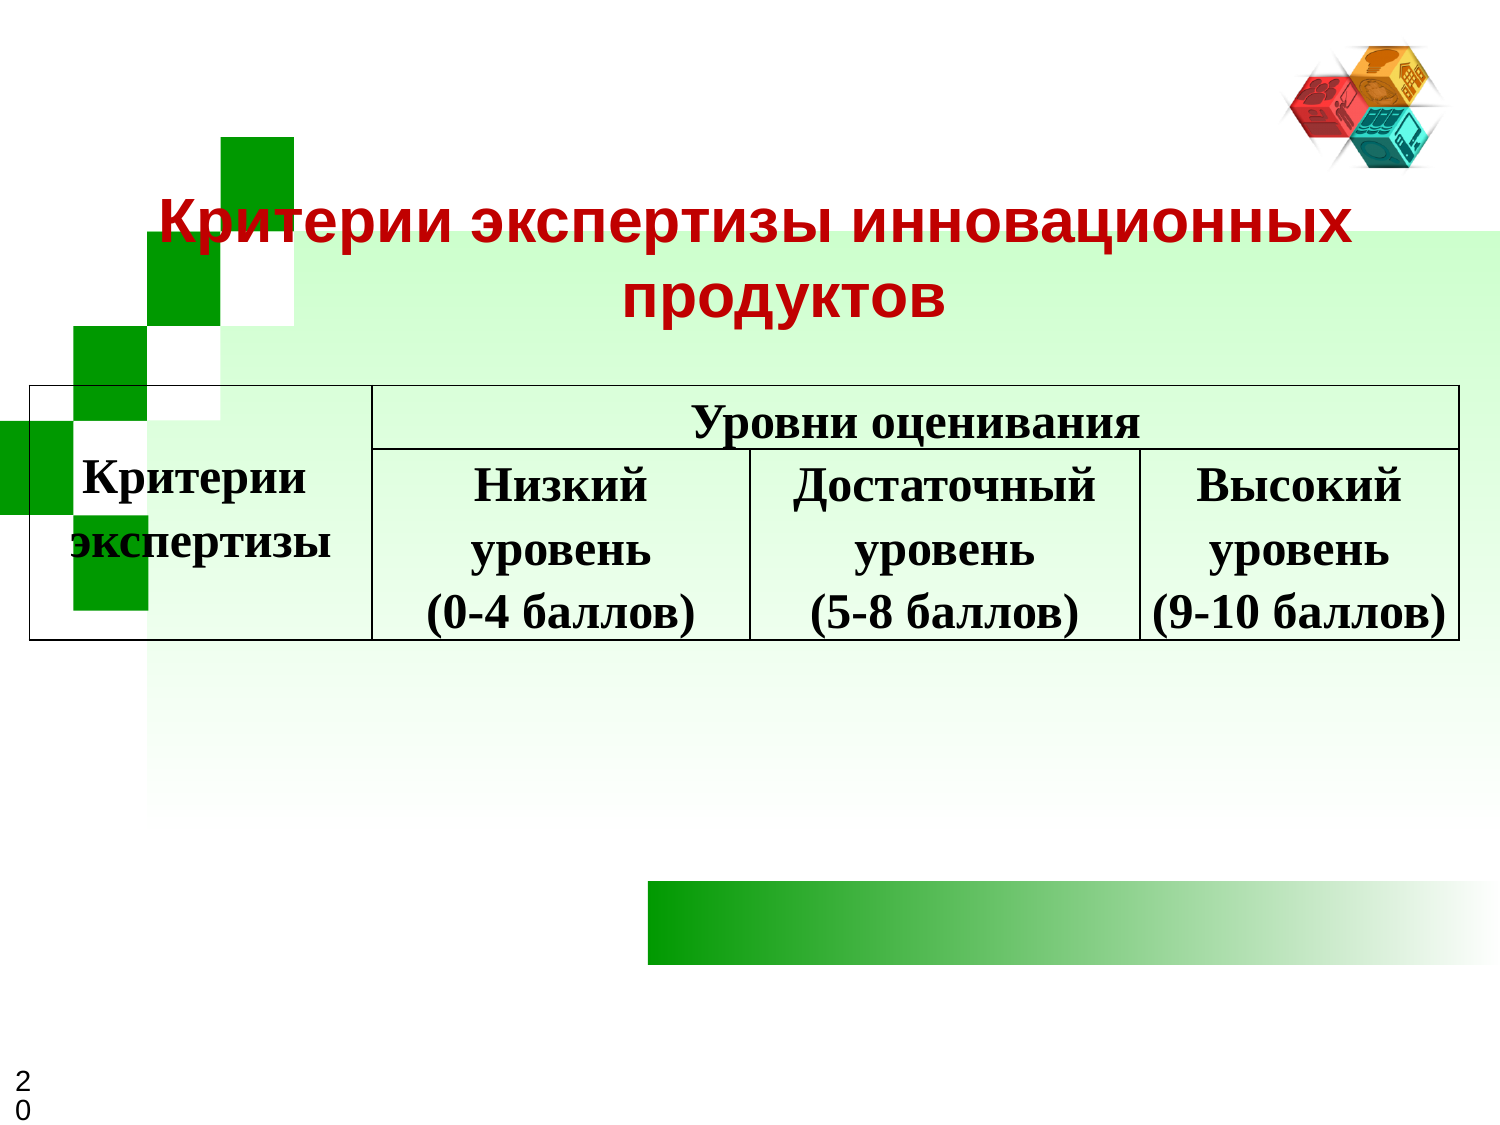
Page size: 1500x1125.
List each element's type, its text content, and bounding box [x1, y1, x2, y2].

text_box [0, 136, 1500, 965]
picture [1277, 34, 1454, 176]
slide_number 20 [0, 1054, 59, 1125]
